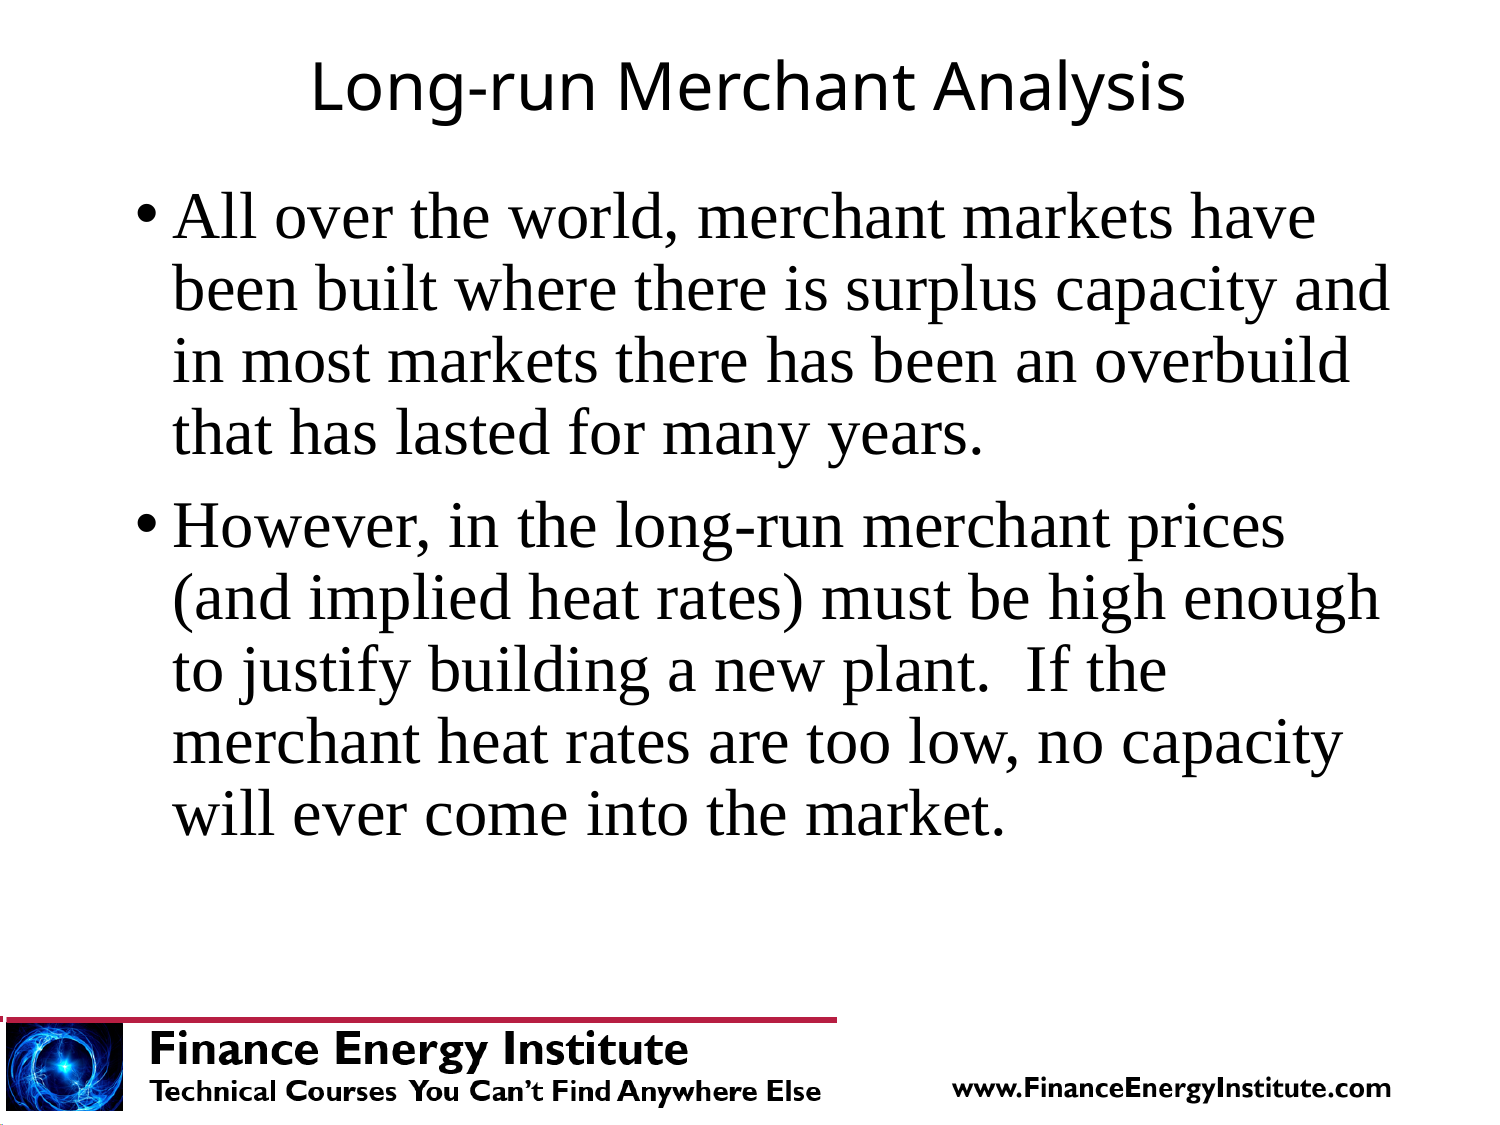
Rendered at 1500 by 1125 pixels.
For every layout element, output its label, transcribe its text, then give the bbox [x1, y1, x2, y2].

list All over the world, merchant markets have been built where there is surplus capacity and in most markets there has been an overbuild that has lasted for many years. However, in the long-run merchant prices (and implied heat rates) must be high enough to justify building a new plant. If the merchant heat rates are too low, no capacity will ever come into the market. [120, 173, 1417, 980]
picture [0, 1006, 837, 1125]
picture [947, 1071, 1400, 1108]
title Long-run Merchant Analysis [120, 32, 1378, 146]
